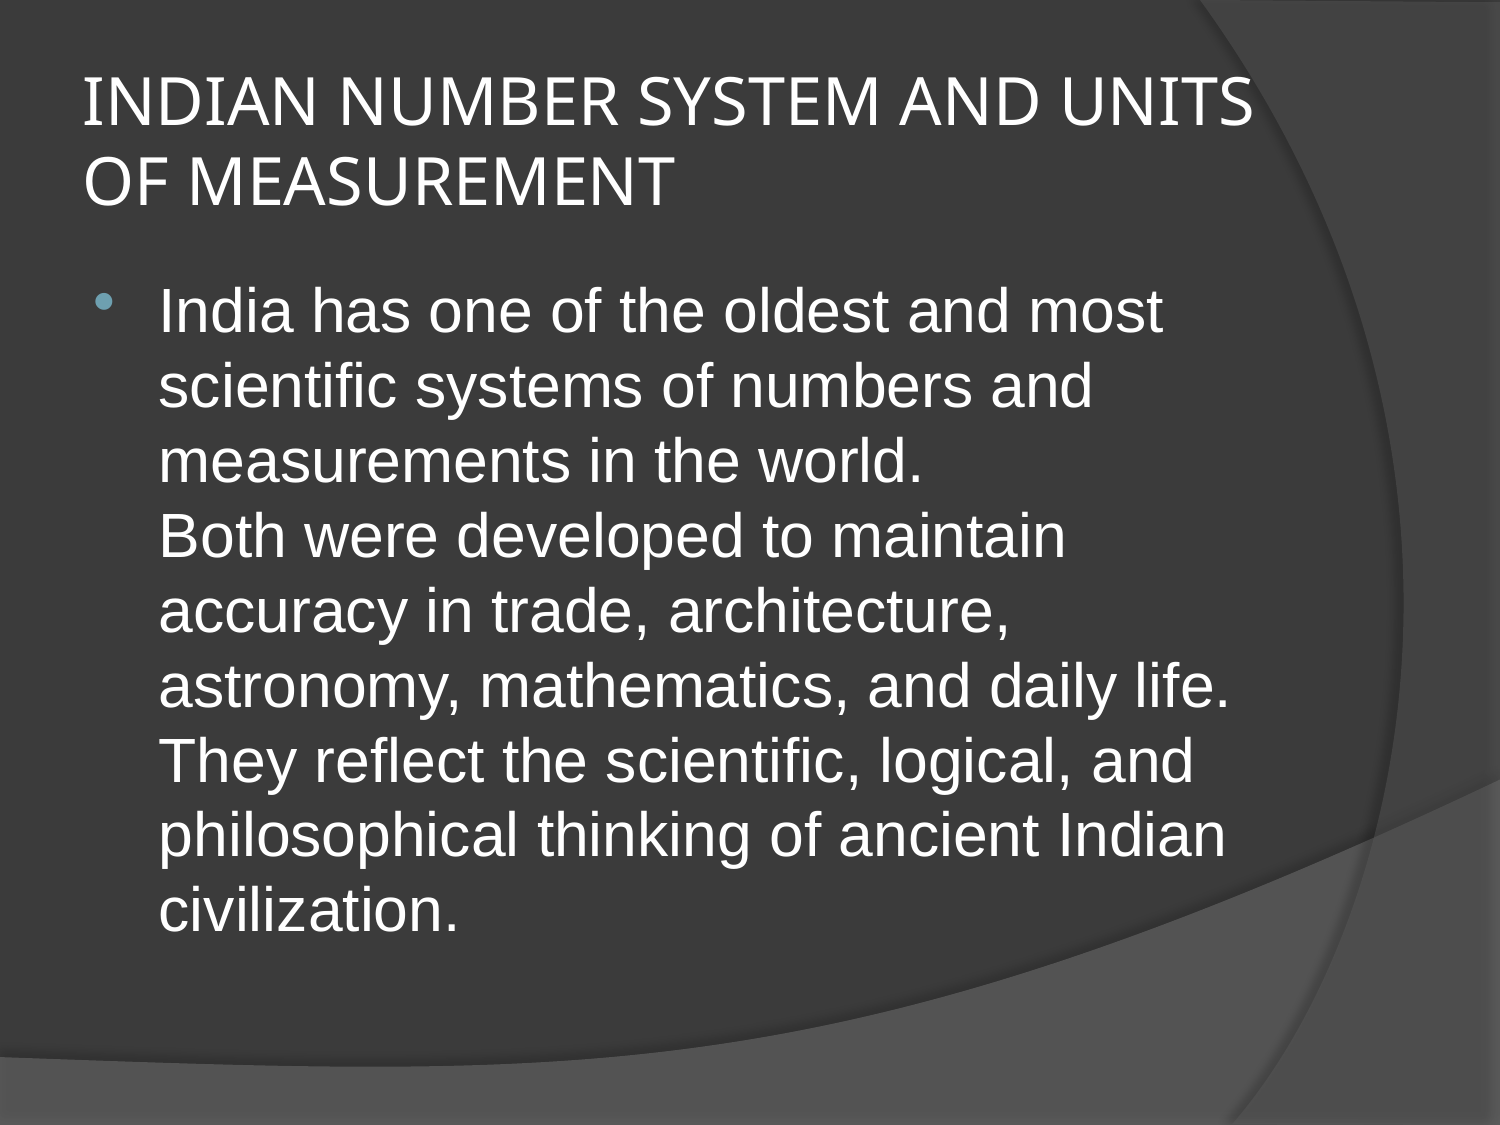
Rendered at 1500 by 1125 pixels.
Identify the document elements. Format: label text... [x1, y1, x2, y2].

list India has one of the oldest and most scientific systems of numbers and measurements in the world. Both were developed to maintain accuracy in trade, architecture, astronomy, mathematics, and daily life. They reflect the scientific, logical, and philosophical thinking of ancient Indian civilization. [75, 262, 1300, 1005]
title INDIAN NUMBER SYSTEM AND UNITS OF MEASUREMENT [75, 45, 1300, 233]
